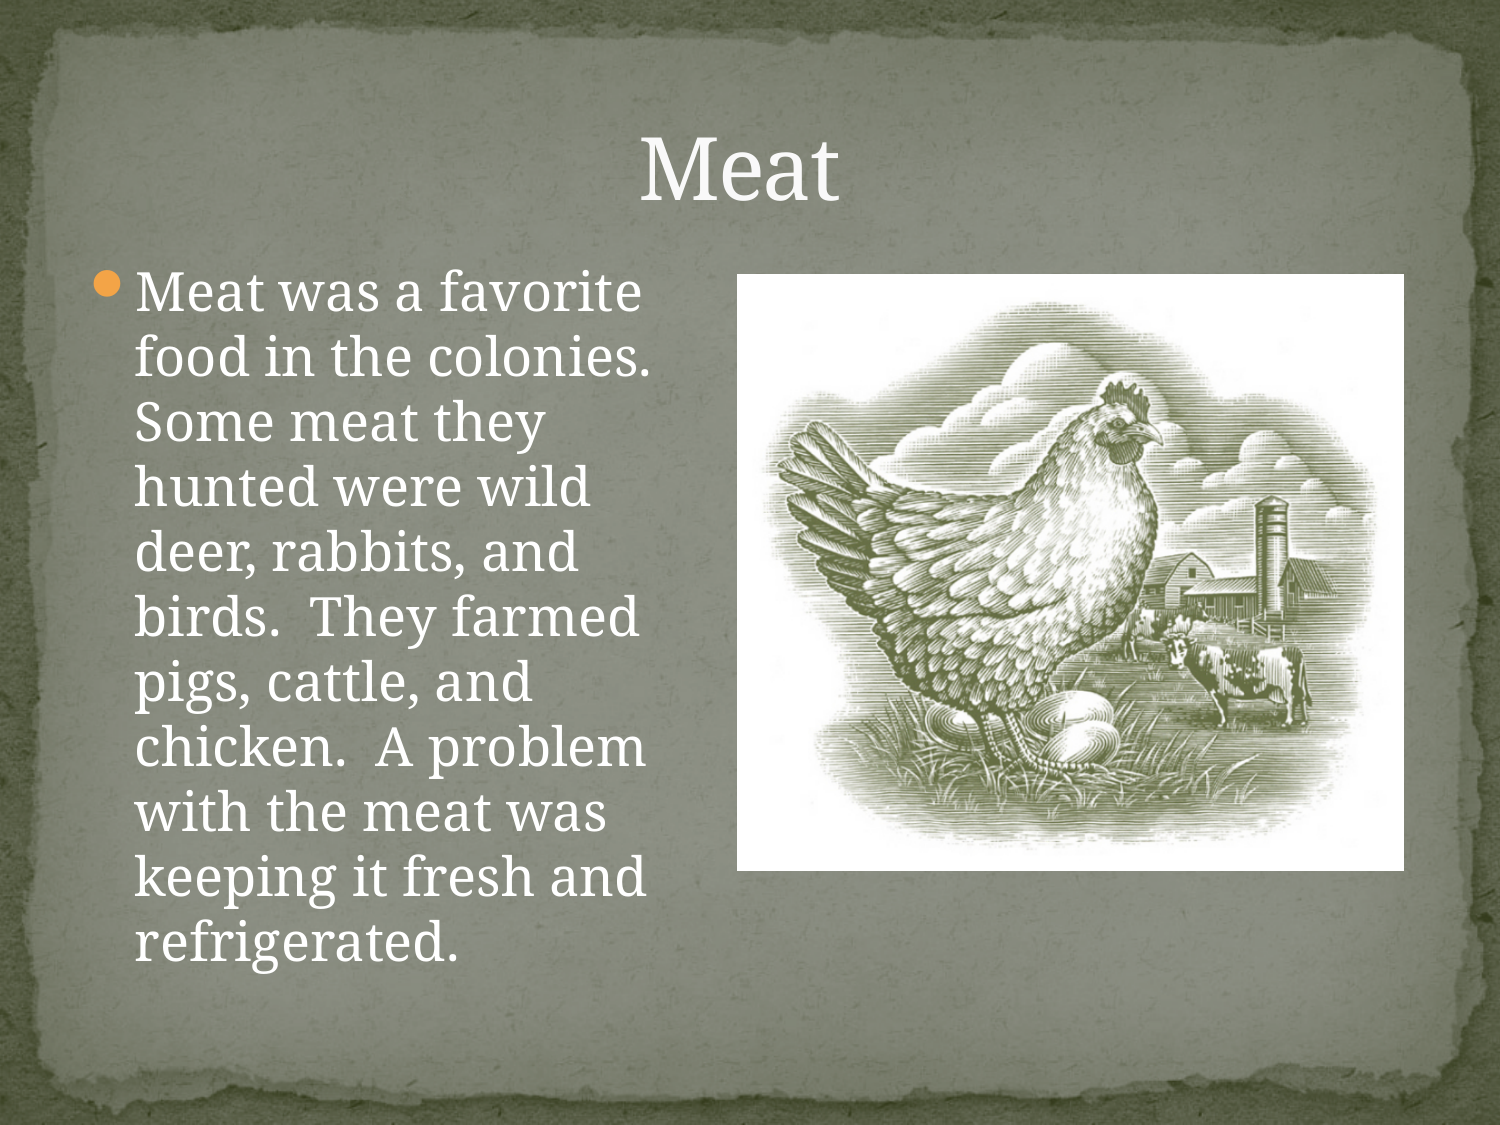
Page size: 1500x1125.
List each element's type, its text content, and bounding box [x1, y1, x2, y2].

list Meat was a favorite food in the colonies. Some meat they hunted were wild deer, rabbits, and birds. They farmed pigs, cattle, and chicken. A problem with the meat was keeping it fresh and refrigerated. [75, 249, 741, 1000]
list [740, 277, 1403, 870]
title Meat [74, 24, 1425, 225]
